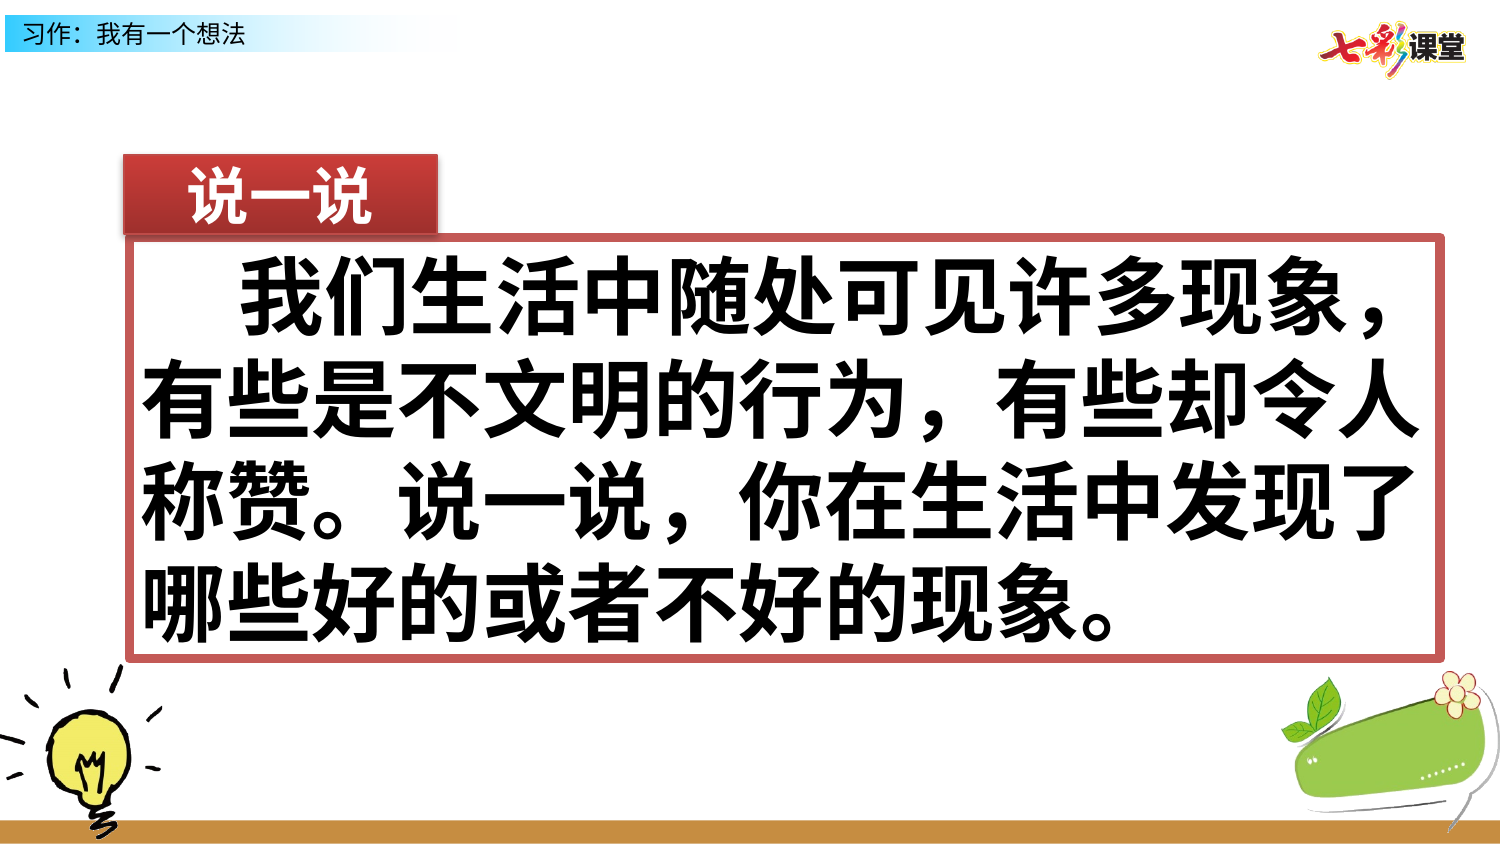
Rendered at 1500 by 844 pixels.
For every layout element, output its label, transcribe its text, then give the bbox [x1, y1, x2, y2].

picture [0, 653, 178, 844]
picture [1316, 20, 1468, 80]
picture [1277, 671, 1500, 833]
text_box 说一说 [123, 154, 438, 235]
text_box 我们生活中随处可见许多现象，有些是不文明的行为，有些却令人称赞。说一说，你在生活中发现了哪些好的或者不好的现象。 [127, 235, 1442, 661]
